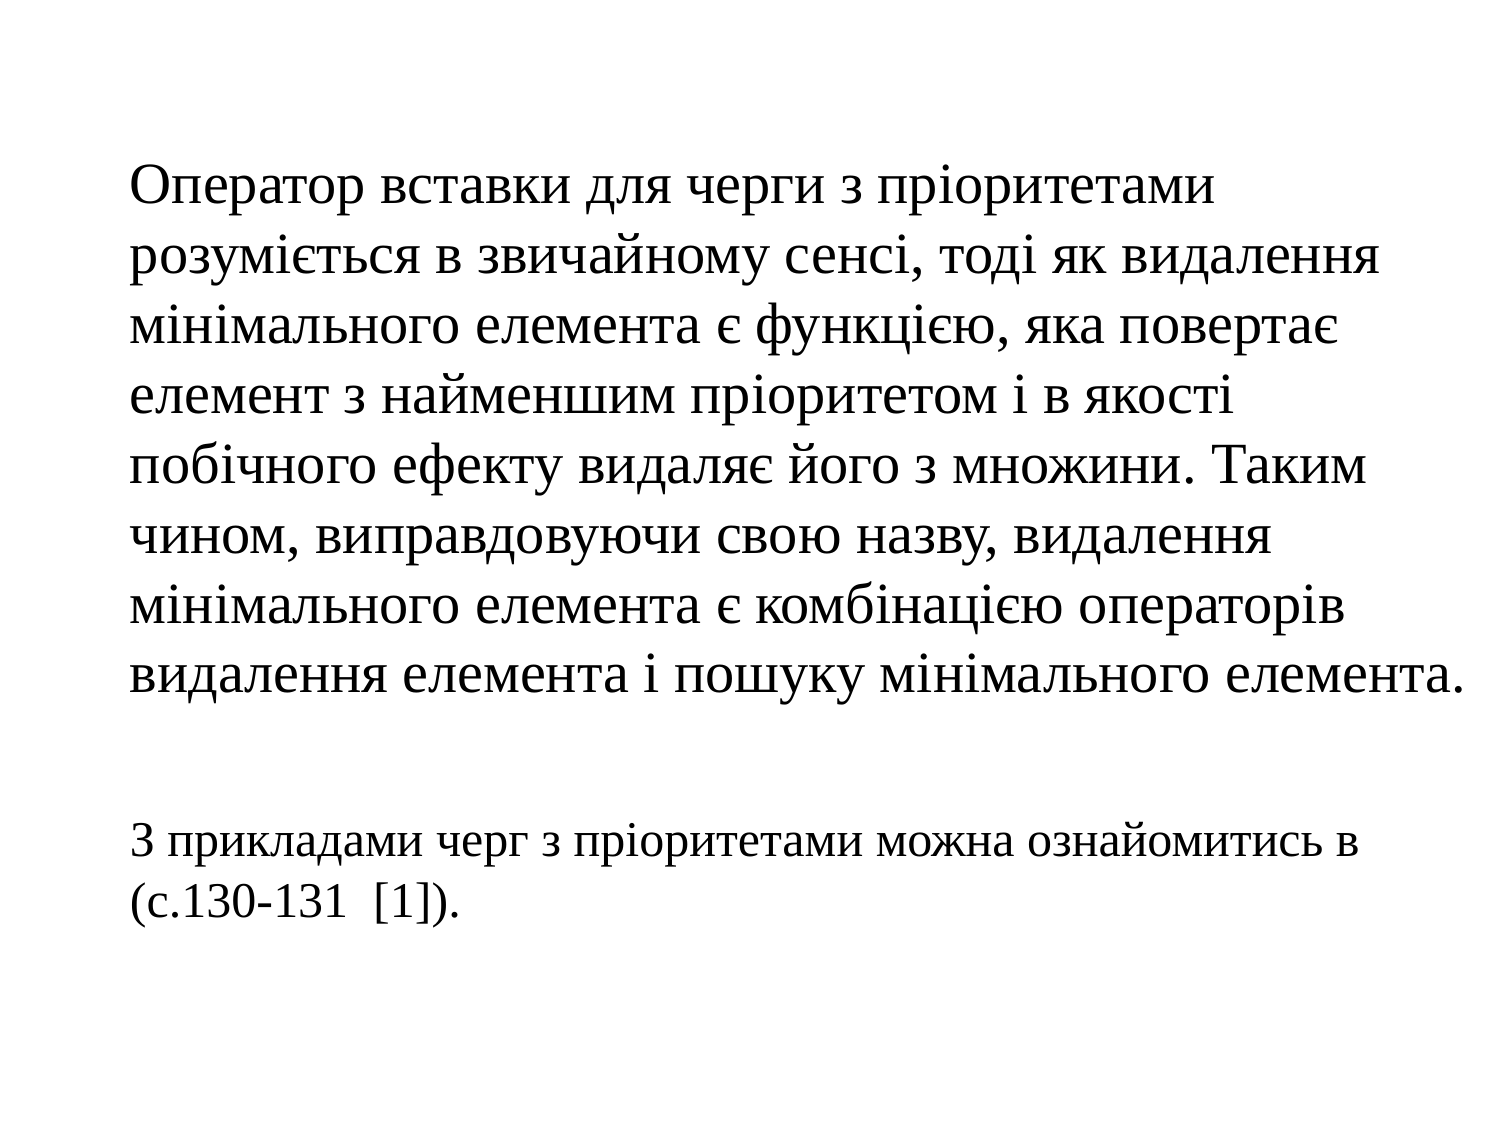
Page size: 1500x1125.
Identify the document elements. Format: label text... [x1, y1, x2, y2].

list Оператор вставки для черги з пріоритетами розуміється в звичайному сенсі, тоді як видалення мінімального елемента є функцією, яка повертає елемент з найменшим пріоритетом і в якості побічного ефекту видаляє його з множини. Таким чином, виправдовуючи свою назву, видалення мінімального елемента є комбінацією операторів видалення елемента і пошуку мінімального елемента. З прикладами черг з пріоритетами можна ознайомитись в (с.130-131 [1]). [0, 136, 1500, 1125]
